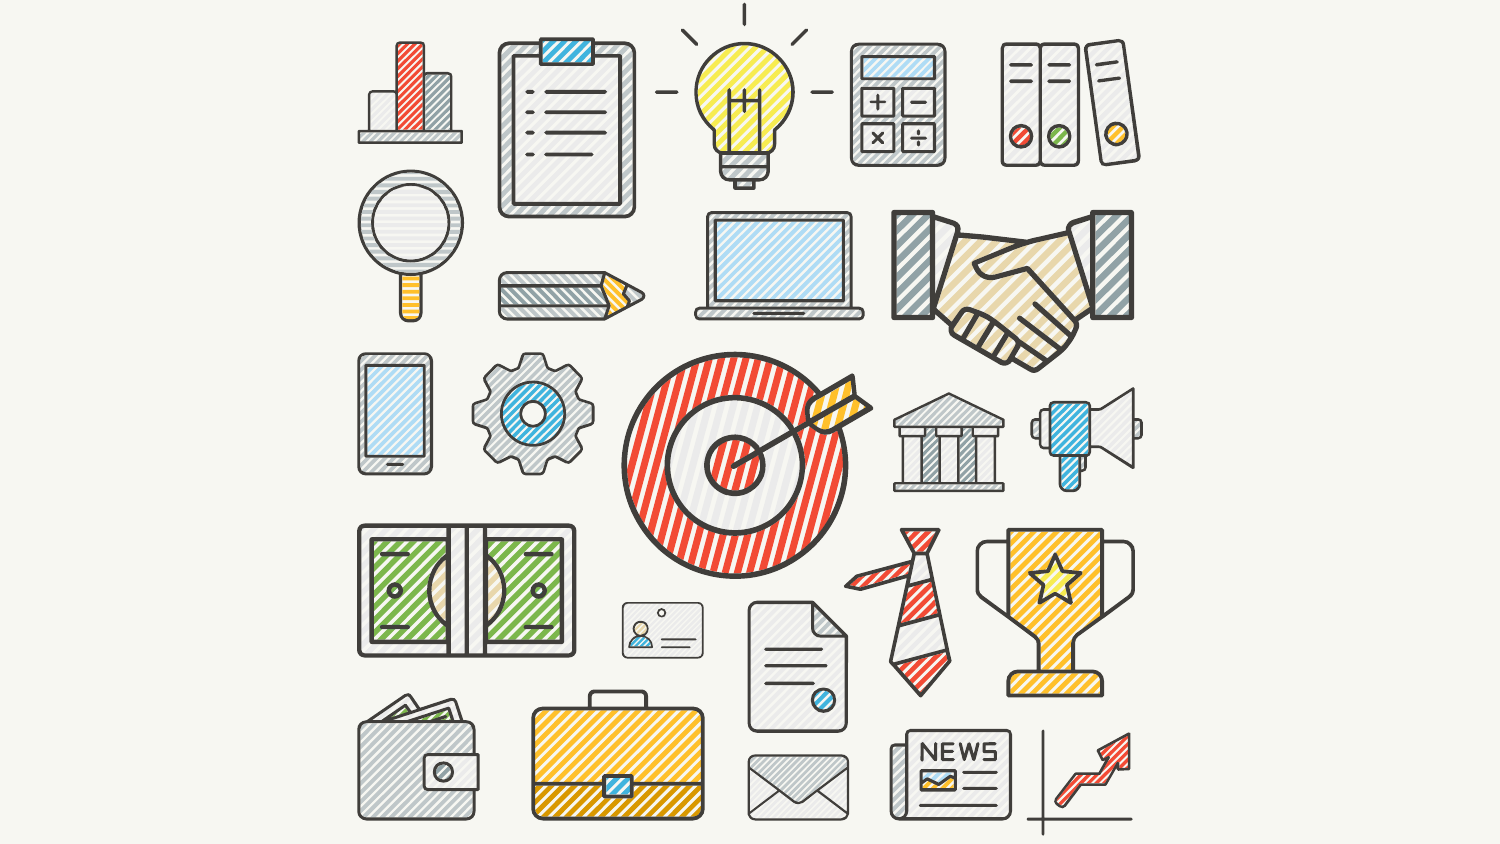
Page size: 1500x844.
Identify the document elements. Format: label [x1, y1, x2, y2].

text_box [962, 790, 981, 803]
text_box [742, 310, 755, 317]
text_box [747, 600, 849, 733]
text_box [583, 308, 598, 317]
text_box [375, 229, 447, 234]
text_box [853, 151, 863, 162]
text_box [1086, 680, 1100, 693]
text_box [518, 528, 536, 537]
text_box [629, 711, 698, 777]
text_box [502, 159, 511, 176]
text_box [751, 686, 789, 724]
text_box [1071, 565, 1100, 599]
text_box [742, 2, 747, 27]
text_box [531, 528, 549, 537]
text_box [357, 41, 463, 144]
text_box [1095, 70, 1126, 106]
text_box [908, 532, 921, 542]
text_box [905, 140, 917, 150]
text_box [469, 625, 482, 647]
text_box [603, 285, 625, 308]
text_box [502, 114, 511, 130]
text_box [1097, 88, 1128, 125]
text_box [362, 569, 369, 584]
text_box [451, 565, 464, 587]
text_box [1018, 674, 1044, 693]
text_box [963, 733, 992, 751]
text_box [543, 42, 567, 62]
text_box [853, 133, 860, 146]
text_box [398, 44, 422, 86]
text_box [1041, 587, 1100, 654]
text_box [402, 276, 420, 281]
text_box [941, 438, 957, 482]
text_box [545, 528, 562, 537]
text_box [595, 46, 609, 54]
text_box [762, 81, 790, 115]
text_box [810, 90, 835, 94]
text_box [705, 310, 737, 317]
text_box [1091, 66, 1105, 78]
text_box [1011, 532, 1072, 593]
text_box [435, 249, 453, 254]
text_box [609, 778, 629, 794]
text_box [815, 691, 829, 706]
text_box [1101, 141, 1109, 152]
text_box [547, 66, 578, 89]
text_box [1053, 130, 1067, 144]
text_box [1089, 45, 1105, 60]
text_box [564, 308, 579, 317]
text_box [910, 154, 925, 163]
text_box [751, 685, 770, 705]
text_box [1056, 532, 1083, 556]
text_box [375, 703, 398, 720]
text_box [914, 132, 932, 150]
text_box [374, 545, 445, 625]
text_box [1004, 148, 1022, 163]
text_box [907, 790, 933, 817]
text_box [823, 643, 844, 666]
text_box [552, 115, 574, 130]
text_box [945, 753, 953, 758]
text_box [1109, 126, 1123, 141]
text_box [433, 584, 445, 604]
text_box [412, 455, 429, 472]
text_box [416, 619, 440, 639]
text_box [388, 528, 405, 537]
text_box [534, 367, 569, 385]
text_box [375, 183, 406, 188]
text_box [501, 278, 509, 284]
text_box [1090, 43, 1117, 69]
text_box [376, 236, 445, 241]
text_box [516, 66, 566, 116]
text_box [442, 701, 454, 708]
text_box [1115, 132, 1125, 142]
text_box [429, 704, 443, 712]
text_box [533, 645, 550, 653]
text_box [501, 308, 523, 317]
text_box [516, 92, 550, 128]
text_box [728, 155, 746, 165]
text_box [853, 46, 873, 66]
text_box [1042, 77, 1076, 118]
text_box [448, 210, 461, 214]
text_box [575, 789, 602, 816]
text_box [1053, 56, 1076, 79]
text_box [489, 564, 495, 575]
text_box [538, 157, 589, 201]
text_box [497, 271, 646, 321]
text_box [910, 653, 944, 683]
text_box [751, 793, 845, 818]
text_box [451, 528, 464, 548]
text_box [951, 749, 961, 760]
text_box [525, 362, 545, 381]
text_box [1092, 392, 1131, 442]
text_box [1058, 47, 1076, 63]
text_box [905, 657, 929, 677]
text_box [588, 275, 600, 284]
text_box [381, 262, 441, 268]
text_box [581, 58, 618, 89]
text_box [469, 528, 482, 543]
text_box [1026, 597, 1061, 630]
text_box [1042, 411, 1048, 418]
text_box [1070, 553, 1100, 590]
text_box [702, 49, 767, 115]
text_box [402, 289, 420, 294]
text_box [819, 695, 832, 709]
text_box [815, 612, 826, 631]
text_box [1020, 599, 1051, 626]
text_box [929, 807, 946, 817]
text_box [1092, 406, 1131, 445]
text_box [1042, 415, 1048, 426]
text_box [357, 693, 480, 821]
text_box [1063, 532, 1100, 569]
text_box [443, 792, 472, 817]
text_box [572, 94, 595, 110]
text_box [502, 182, 511, 199]
text_box [790, 28, 808, 46]
text_box [948, 733, 964, 743]
text_box [570, 206, 586, 214]
text_box [545, 308, 570, 317]
text_box [578, 275, 594, 284]
text_box [374, 542, 430, 599]
text_box [454, 643, 464, 653]
text_box [929, 46, 942, 55]
text_box [752, 686, 798, 729]
text_box [1101, 43, 1122, 62]
text_box [514, 46, 529, 54]
text_box [434, 562, 445, 578]
text_box [937, 94, 943, 106]
text_box [1040, 563, 1058, 582]
text_box [891, 209, 1135, 374]
text_box [1004, 134, 1009, 146]
text_box [920, 807, 936, 817]
text_box [360, 223, 372, 228]
text_box [502, 57, 511, 73]
text_box [565, 562, 572, 577]
text_box [623, 51, 632, 66]
text_box [1011, 577, 1034, 604]
text_box [1042, 98, 1076, 139]
text_box [623, 152, 632, 169]
text_box [374, 355, 387, 363]
text_box [451, 539, 464, 561]
text_box [374, 223, 448, 228]
text_box [516, 440, 554, 470]
text_box [502, 91, 511, 108]
text_box [1044, 571, 1064, 594]
text_box [520, 645, 537, 653]
text_box [403, 713, 416, 720]
text_box [924, 636, 943, 654]
text_box [442, 243, 457, 248]
text_box [845, 237, 849, 247]
text_box [751, 651, 776, 676]
text_box [432, 571, 445, 593]
text_box [525, 288, 547, 304]
text_box [876, 46, 891, 55]
text_box [843, 527, 952, 698]
text_box [895, 804, 905, 816]
text_box [382, 355, 396, 363]
text_box [746, 58, 780, 95]
text_box [912, 556, 926, 574]
text_box [978, 438, 993, 482]
text_box [445, 757, 476, 788]
text_box [516, 135, 566, 185]
text_box [415, 645, 432, 653]
text_box [976, 762, 991, 770]
text_box [396, 256, 426, 260]
text_box [717, 222, 797, 299]
text_box [559, 275, 575, 284]
text_box [549, 94, 573, 110]
text_box [376, 645, 393, 653]
text_box [905, 438, 920, 482]
text_box [362, 595, 369, 611]
text_box [609, 300, 618, 311]
text_box [896, 101, 901, 112]
text_box [469, 573, 482, 595]
text_box [494, 645, 510, 653]
text_box [544, 288, 566, 304]
text_box [623, 84, 632, 100]
text_box [871, 118, 881, 122]
text_box [751, 666, 768, 685]
text_box [357, 169, 465, 323]
text_box [762, 90, 791, 127]
text_box [489, 591, 532, 639]
text_box [426, 90, 450, 129]
text_box [1126, 455, 1131, 463]
text_box [623, 72, 632, 89]
text_box [915, 654, 947, 689]
text_box [986, 733, 1001, 742]
text_box [1042, 145, 1053, 159]
text_box [608, 277, 624, 291]
text_box [426, 75, 450, 111]
text_box [526, 157, 578, 201]
text_box [403, 316, 419, 320]
text_box [732, 103, 757, 133]
text_box [654, 90, 679, 94]
text_box [501, 288, 519, 304]
text_box [758, 686, 808, 729]
text_box [1106, 61, 1124, 78]
text_box [505, 528, 523, 537]
text_box [543, 542, 559, 551]
text_box [361, 229, 373, 234]
text_box [1041, 599, 1100, 666]
text_box [365, 243, 380, 248]
text_box [1004, 73, 1038, 114]
text_box [750, 772, 776, 810]
text_box [541, 711, 619, 781]
text_box [623, 186, 632, 203]
text_box [987, 733, 1008, 750]
text_box [587, 799, 611, 816]
text_box [915, 599, 936, 619]
text_box [362, 236, 376, 241]
text_box [921, 750, 944, 769]
text_box [733, 310, 746, 317]
text_box [482, 406, 500, 425]
text_box [885, 46, 926, 55]
text_box [403, 611, 434, 639]
text_box [1042, 67, 1062, 87]
text_box [492, 528, 510, 537]
text_box [604, 278, 627, 304]
text_box [853, 71, 860, 84]
text_box [512, 275, 528, 284]
text_box [916, 81, 927, 86]
text_box [901, 429, 923, 434]
text_box [605, 46, 620, 54]
text_box [593, 206, 609, 214]
text_box [820, 771, 846, 810]
text_box [977, 746, 982, 757]
text_box [699, 47, 759, 106]
text_box [1042, 137, 1048, 149]
text_box [551, 42, 579, 62]
text_box [880, 118, 890, 122]
text_box [628, 288, 642, 298]
text_box [927, 733, 945, 749]
text_box [564, 786, 601, 816]
text_box [899, 662, 913, 671]
text_box [1030, 387, 1143, 493]
text_box [920, 572, 930, 580]
text_box [742, 182, 752, 186]
text_box [623, 141, 632, 157]
text_box [371, 93, 395, 129]
text_box [864, 137, 874, 150]
text_box [434, 792, 465, 817]
text_box [592, 308, 606, 317]
text_box [975, 527, 1135, 698]
text_box [974, 429, 996, 434]
text_box [716, 119, 727, 138]
text_box [402, 303, 420, 307]
text_box [498, 549, 559, 618]
text_box [1108, 126, 1117, 135]
text_box [698, 46, 749, 97]
text_box [437, 765, 450, 779]
text_box [740, 155, 758, 165]
text_box [751, 605, 811, 666]
text_box [732, 53, 774, 98]
text_box [475, 355, 543, 423]
text_box [903, 582, 932, 616]
text_box [1094, 82, 1109, 96]
text_box [783, 619, 812, 647]
text_box [1100, 414, 1131, 459]
text_box [563, 42, 590, 62]
text_box [909, 627, 941, 658]
text_box [391, 355, 422, 363]
text_box [541, 786, 578, 816]
text_box [624, 604, 701, 656]
text_box [486, 415, 508, 453]
text_box [853, 80, 891, 93]
text_box [711, 107, 727, 127]
text_box [845, 219, 849, 229]
text_box [814, 638, 844, 664]
text_box [361, 210, 374, 214]
text_box [909, 733, 936, 760]
text_box [1026, 729, 1133, 836]
text_box [368, 249, 386, 254]
text_box [822, 215, 849, 220]
text_box [1043, 148, 1064, 163]
text_box [748, 65, 785, 98]
text_box [1096, 79, 1127, 115]
text_box [529, 410, 563, 443]
text_box [431, 712, 444, 719]
text_box [386, 458, 423, 472]
text_box [451, 552, 464, 574]
text_box [1011, 136, 1038, 163]
text_box [867, 46, 882, 55]
text_box [916, 532, 935, 551]
text_box [398, 65, 422, 129]
text_box [845, 283, 849, 293]
text_box [445, 203, 459, 208]
text_box [377, 630, 395, 639]
text_box [502, 79, 511, 96]
text_box [469, 612, 482, 634]
text_box [368, 375, 422, 435]
text_box [859, 583, 870, 587]
text_box [872, 59, 932, 77]
text_box [546, 627, 572, 653]
text_box [1033, 125, 1038, 136]
text_box [623, 164, 632, 180]
text_box [383, 176, 438, 181]
text_box [553, 711, 631, 781]
text_box [909, 771, 919, 797]
text_box [552, 786, 590, 816]
text_box [489, 571, 499, 588]
text_box [1013, 590, 1040, 620]
text_box [1000, 42, 1081, 167]
text_box [361, 724, 451, 817]
text_box [427, 528, 444, 537]
text_box [762, 72, 788, 104]
text_box [559, 206, 575, 214]
text_box [576, 711, 653, 781]
text_box [919, 130, 943, 163]
text_box [402, 283, 420, 288]
text_box [604, 206, 620, 214]
text_box [817, 621, 831, 634]
text_box [1063, 674, 1090, 693]
text_box [621, 786, 659, 816]
text_box [864, 126, 882, 144]
text_box [934, 792, 951, 803]
text_box [429, 625, 445, 639]
text_box [960, 429, 974, 482]
text_box [892, 153, 907, 163]
text_box [574, 45, 591, 62]
text_box [925, 68, 943, 97]
text_box [451, 630, 464, 652]
text_box [597, 109, 618, 130]
text_box [760, 222, 841, 299]
text_box [1062, 457, 1077, 472]
text_box [617, 711, 688, 774]
text_box [802, 635, 818, 647]
text_box [762, 104, 789, 139]
text_box [988, 766, 1008, 786]
text_box [375, 209, 447, 214]
text_box [563, 115, 586, 130]
text_box [536, 206, 552, 214]
text_box [502, 46, 518, 62]
text_box [938, 429, 960, 434]
text_box [893, 757, 905, 785]
text_box [489, 593, 501, 614]
text_box [429, 645, 445, 653]
text_box [534, 288, 557, 304]
text_box [1011, 67, 1031, 79]
text_box [1004, 46, 1031, 72]
text_box [633, 786, 670, 816]
text_box [1019, 134, 1029, 144]
text_box [361, 355, 379, 373]
text_box [623, 95, 632, 112]
text_box [901, 154, 916, 163]
text_box [631, 637, 650, 646]
text_box [750, 757, 846, 801]
text_box [710, 215, 722, 236]
text_box [981, 776, 1008, 803]
text_box [893, 747, 903, 757]
text_box [592, 63, 618, 89]
text_box [401, 528, 418, 537]
text_box [507, 645, 524, 653]
text_box [362, 634, 369, 650]
text_box [852, 310, 861, 317]
text_box [616, 46, 630, 55]
text_box [644, 786, 682, 816]
text_box [694, 211, 865, 321]
text_box [1060, 532, 1095, 565]
text_box [853, 62, 860, 75]
text_box [415, 709, 429, 717]
text_box [720, 142, 727, 151]
text_box [565, 588, 572, 603]
text_box [558, 66, 589, 89]
text_box [357, 352, 434, 476]
text_box [386, 249, 436, 254]
text_box [451, 591, 464, 613]
text_box [889, 110, 934, 130]
text_box [536, 711, 607, 781]
text_box [623, 107, 632, 123]
text_box [573, 308, 589, 317]
text_box [1033, 601, 1068, 635]
text_box [443, 726, 472, 753]
text_box [362, 608, 369, 623]
text_box [1052, 674, 1079, 693]
text_box [565, 575, 572, 590]
text_box [845, 246, 849, 256]
text_box [446, 236, 459, 241]
text_box [436, 597, 445, 612]
text_box [1034, 425, 1038, 437]
text_box [368, 367, 422, 426]
text_box [893, 748, 905, 766]
text_box [933, 112, 943, 124]
text_box [1072, 542, 1100, 570]
text_box [1040, 674, 1067, 693]
text_box [970, 774, 988, 786]
text_box [522, 275, 537, 284]
text_box [393, 269, 428, 273]
text_box [923, 429, 938, 482]
text_box [979, 774, 997, 786]
text_box [1014, 129, 1028, 143]
text_box [747, 754, 850, 821]
text_box [716, 131, 727, 148]
text_box [1011, 582, 1041, 616]
text_box [488, 528, 497, 537]
text_box [896, 81, 909, 94]
text_box [1042, 423, 1048, 446]
text_box [1004, 67, 1020, 83]
text_box [516, 157, 566, 201]
text_box [469, 586, 482, 608]
text_box [864, 90, 891, 114]
text_box [502, 136, 511, 153]
text_box [971, 790, 991, 803]
text_box [566, 397, 577, 411]
text_box [502, 148, 511, 165]
text_box [489, 581, 501, 601]
text_box [440, 196, 456, 201]
text_box [525, 406, 591, 472]
text_box [1099, 98, 1129, 133]
text_box [414, 528, 432, 537]
text_box [937, 50, 943, 71]
text_box [531, 689, 705, 821]
text_box [414, 133, 460, 141]
text_box [888, 565, 909, 579]
text_box [375, 528, 392, 537]
text_box [901, 485, 1002, 489]
text_box [931, 773, 952, 782]
text_box [587, 121, 618, 153]
text_box [395, 542, 443, 585]
text_box [377, 458, 397, 472]
text_box [751, 169, 766, 178]
text_box [448, 229, 461, 234]
text_box [516, 288, 538, 304]
text_box [565, 614, 572, 630]
text_box [1044, 574, 1074, 597]
text_box [1017, 46, 1038, 63]
text_box [889, 728, 1013, 821]
text_box [399, 708, 407, 714]
text_box [516, 94, 561, 139]
text_box [417, 356, 429, 377]
text_box [572, 288, 604, 304]
text_box [893, 776, 905, 794]
text_box [434, 724, 469, 753]
text_box [531, 275, 556, 284]
text_box [621, 602, 704, 659]
text_box [402, 296, 420, 301]
text_box [361, 133, 404, 141]
text_box [967, 807, 983, 817]
text_box [495, 575, 559, 639]
text_box [986, 748, 1008, 770]
text_box [433, 189, 452, 195]
text_box [906, 90, 932, 114]
text_box [723, 222, 825, 299]
text_box [940, 779, 953, 788]
text_box [389, 645, 406, 653]
text_box [1100, 132, 1104, 142]
text_box [845, 228, 849, 238]
text_box [502, 193, 511, 209]
text_box [967, 754, 989, 770]
text_box [925, 792, 942, 803]
text_box [804, 638, 837, 664]
text_box [569, 275, 584, 284]
text_box [502, 125, 511, 142]
text_box [762, 133, 772, 151]
text_box [825, 626, 836, 634]
text_box [728, 169, 744, 178]
text_box [623, 61, 632, 78]
text_box [1102, 146, 1117, 161]
text_box [368, 384, 422, 454]
text_box [910, 563, 928, 583]
text_box [548, 206, 563, 214]
text_box [504, 275, 518, 284]
text_box [893, 785, 905, 812]
text_box [560, 94, 584, 110]
text_box [399, 133, 419, 141]
text_box [870, 128, 892, 150]
text_box [516, 58, 529, 71]
text_box [451, 617, 464, 639]
text_box [1115, 107, 1131, 122]
text_box [806, 310, 819, 317]
text_box [768, 653, 844, 729]
text_box [1042, 46, 1072, 76]
text_box [450, 223, 461, 228]
text_box [616, 198, 632, 214]
text_box [930, 609, 937, 615]
text_box [939, 807, 955, 817]
text_box [995, 757, 1008, 773]
text_box [426, 757, 473, 788]
text_box [889, 81, 900, 86]
text_box [497, 37, 637, 219]
text_box [739, 169, 755, 178]
text_box [365, 196, 381, 201]
text_box [752, 155, 766, 165]
text_box [623, 129, 632, 146]
text_box [402, 309, 420, 314]
text_box [362, 528, 379, 545]
text_box [634, 715, 700, 781]
text_box [617, 348, 874, 583]
text_box [938, 733, 954, 749]
text_box [894, 618, 939, 662]
text_box [815, 310, 828, 317]
text_box [996, 738, 1008, 756]
text_box [402, 645, 419, 653]
text_box [469, 639, 482, 653]
text_box [550, 275, 565, 284]
text_box [502, 171, 511, 187]
text_box [610, 786, 647, 816]
text_box [853, 142, 860, 155]
text_box [905, 90, 927, 112]
text_box [553, 288, 585, 304]
text_box [723, 155, 734, 165]
text_box [923, 773, 933, 779]
text_box [469, 534, 482, 556]
text_box [558, 528, 572, 539]
text_box [516, 58, 538, 82]
text_box [471, 352, 595, 476]
text_box [361, 458, 371, 468]
text_box [570, 58, 609, 89]
text_box [907, 81, 918, 86]
text_box [1004, 94, 1038, 135]
text_box [440, 610, 445, 619]
text_box [416, 183, 447, 188]
text_box [1075, 674, 1098, 693]
text_box [451, 578, 464, 600]
text_box [1083, 38, 1141, 167]
text_box [845, 255, 849, 275]
text_box [362, 542, 369, 558]
text_box [502, 68, 511, 85]
text_box [732, 112, 757, 145]
text_box [357, 523, 577, 658]
text_box [1004, 84, 1038, 125]
text_box [1135, 421, 1140, 437]
text_box [513, 206, 529, 214]
text_box [516, 64, 543, 94]
text_box [564, 711, 642, 781]
text_box [694, 41, 795, 190]
text_box [1022, 63, 1038, 79]
text_box [723, 169, 732, 176]
text_box [598, 799, 623, 816]
text_box [583, 75, 618, 110]
text_box [905, 126, 932, 147]
text_box [488, 645, 497, 653]
text_box [380, 243, 442, 247]
text_box [864, 59, 887, 77]
text_box [849, 42, 947, 167]
text_box [948, 807, 974, 817]
text_box [506, 288, 529, 304]
text_box [732, 124, 757, 151]
text_box [893, 392, 1005, 493]
text_box [940, 762, 953, 769]
text_box [517, 308, 532, 317]
text_box [957, 757, 973, 777]
text_box [377, 203, 444, 208]
text_box [574, 115, 597, 130]
text_box [369, 189, 389, 195]
text_box [525, 206, 540, 214]
text_box [1128, 125, 1133, 135]
text_box [795, 651, 814, 664]
text_box [526, 308, 551, 317]
text_box [1052, 416, 1088, 454]
text_box [1052, 139, 1076, 163]
text_box [1052, 404, 1088, 449]
text_box [874, 568, 896, 583]
text_box [751, 668, 778, 695]
text_box [565, 601, 572, 617]
text_box [623, 118, 632, 134]
text_box [607, 778, 621, 792]
text_box [362, 458, 388, 472]
text_box [951, 733, 973, 751]
text_box [626, 290, 637, 302]
text_box [937, 103, 943, 115]
text_box [845, 274, 849, 284]
text_box [450, 216, 461, 221]
text_box [451, 604, 464, 626]
text_box [1092, 64, 1117, 88]
text_box [902, 591, 934, 622]
text_box [1042, 87, 1076, 128]
text_box [1062, 459, 1078, 489]
text_box [362, 582, 369, 598]
text_box [949, 757, 964, 769]
text_box [751, 222, 834, 299]
text_box [424, 724, 460, 754]
text_box [681, 28, 698, 46]
text_box [530, 542, 548, 551]
text_box [423, 256, 448, 261]
text_box [1027, 52, 1038, 64]
text_box [388, 189, 434, 194]
text_box [623, 175, 632, 192]
text_box [1013, 128, 1022, 137]
text_box [536, 786, 567, 814]
text_box [363, 203, 377, 208]
text_box [374, 573, 430, 638]
text_box [502, 102, 511, 119]
text_box [706, 95, 727, 122]
text_box [857, 128, 901, 163]
text_box [923, 782, 932, 788]
text_box [469, 599, 482, 621]
text_box [581, 206, 597, 214]
text_box [565, 535, 572, 551]
text_box [408, 702, 414, 709]
text_box [425, 792, 456, 817]
text_box [667, 786, 700, 816]
text_box [937, 121, 943, 133]
text_box [504, 205, 518, 214]
text_box [920, 46, 935, 55]
text_box [976, 785, 1008, 817]
text_box [393, 697, 411, 711]
text_box [1029, 674, 1056, 693]
text_box [525, 46, 538, 54]
text_box [591, 288, 605, 302]
text_box [489, 542, 509, 558]
text_box [896, 92, 901, 103]
text_box [1039, 576, 1100, 643]
text_box [1117, 143, 1136, 161]
text_box [1114, 52, 1123, 62]
text_box [374, 216, 448, 221]
text_box [381, 196, 440, 201]
text_box [835, 292, 849, 306]
text_box [362, 556, 369, 571]
text_box [877, 126, 891, 134]
text_box [373, 256, 399, 261]
text_box [451, 705, 459, 720]
text_box [656, 786, 693, 816]
text_box [1124, 116, 1132, 127]
text_box [469, 560, 482, 582]
text_box [896, 396, 1002, 425]
text_box [469, 547, 482, 569]
text_box [1071, 129, 1076, 141]
text_box [501, 542, 535, 573]
text_box [362, 621, 369, 637]
text_box [635, 623, 646, 634]
text_box [606, 711, 676, 774]
text_box [1041, 640, 1071, 669]
text_box [495, 542, 522, 565]
text_box [360, 216, 372, 221]
text_box [586, 98, 618, 130]
text_box [553, 369, 580, 404]
text_box [943, 774, 979, 803]
text_box [492, 438, 523, 460]
text_box [698, 310, 709, 317]
text_box [587, 711, 665, 781]
text_box [909, 752, 920, 769]
text_box [853, 115, 872, 137]
text_box [503, 384, 562, 443]
text_box [909, 754, 930, 778]
text_box [390, 630, 408, 639]
text_box [912, 532, 932, 549]
text_box [565, 548, 572, 564]
text_box [516, 115, 563, 162]
text_box [549, 132, 618, 201]
text_box [870, 92, 892, 114]
text_box [824, 310, 856, 317]
text_box [1106, 134, 1134, 162]
text_box [1011, 674, 1033, 693]
text_box [364, 645, 380, 653]
text_box [1051, 128, 1062, 139]
text_box [560, 401, 589, 434]
text_box [1004, 143, 1013, 156]
text_box [853, 89, 860, 119]
